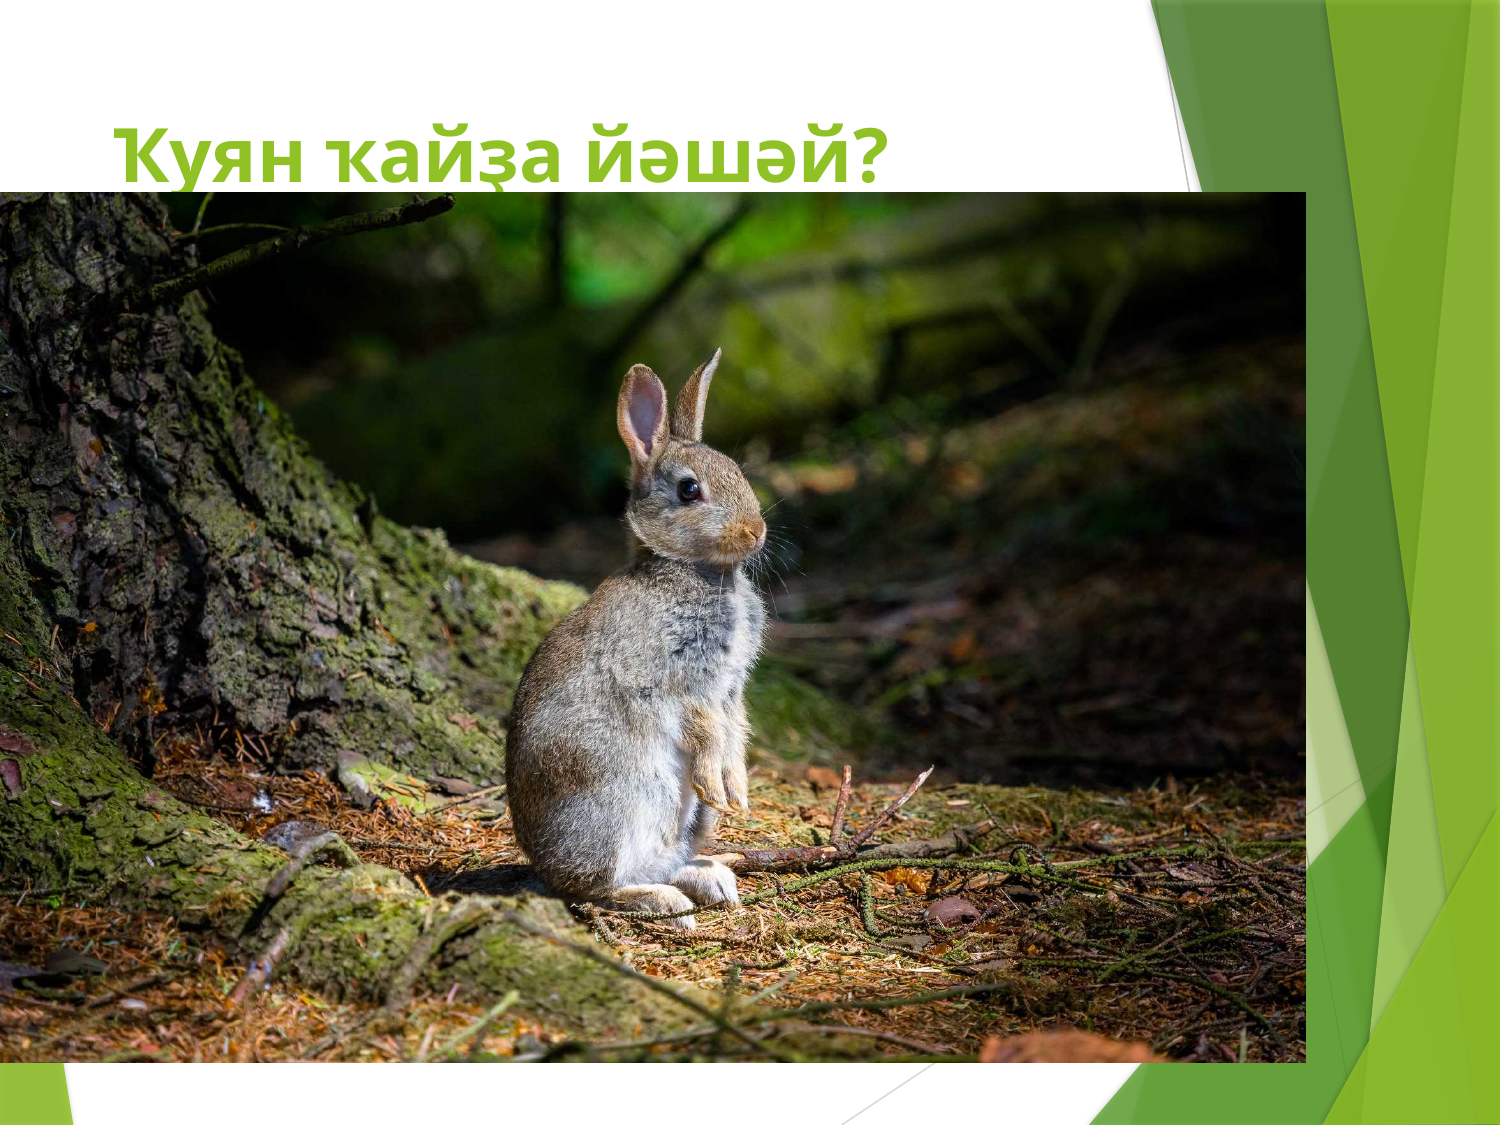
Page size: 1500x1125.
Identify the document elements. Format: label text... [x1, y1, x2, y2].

picture [0, 191, 1306, 1064]
title Ҡуян ҡайҙа йәшәй? [99, 99, 1142, 191]
